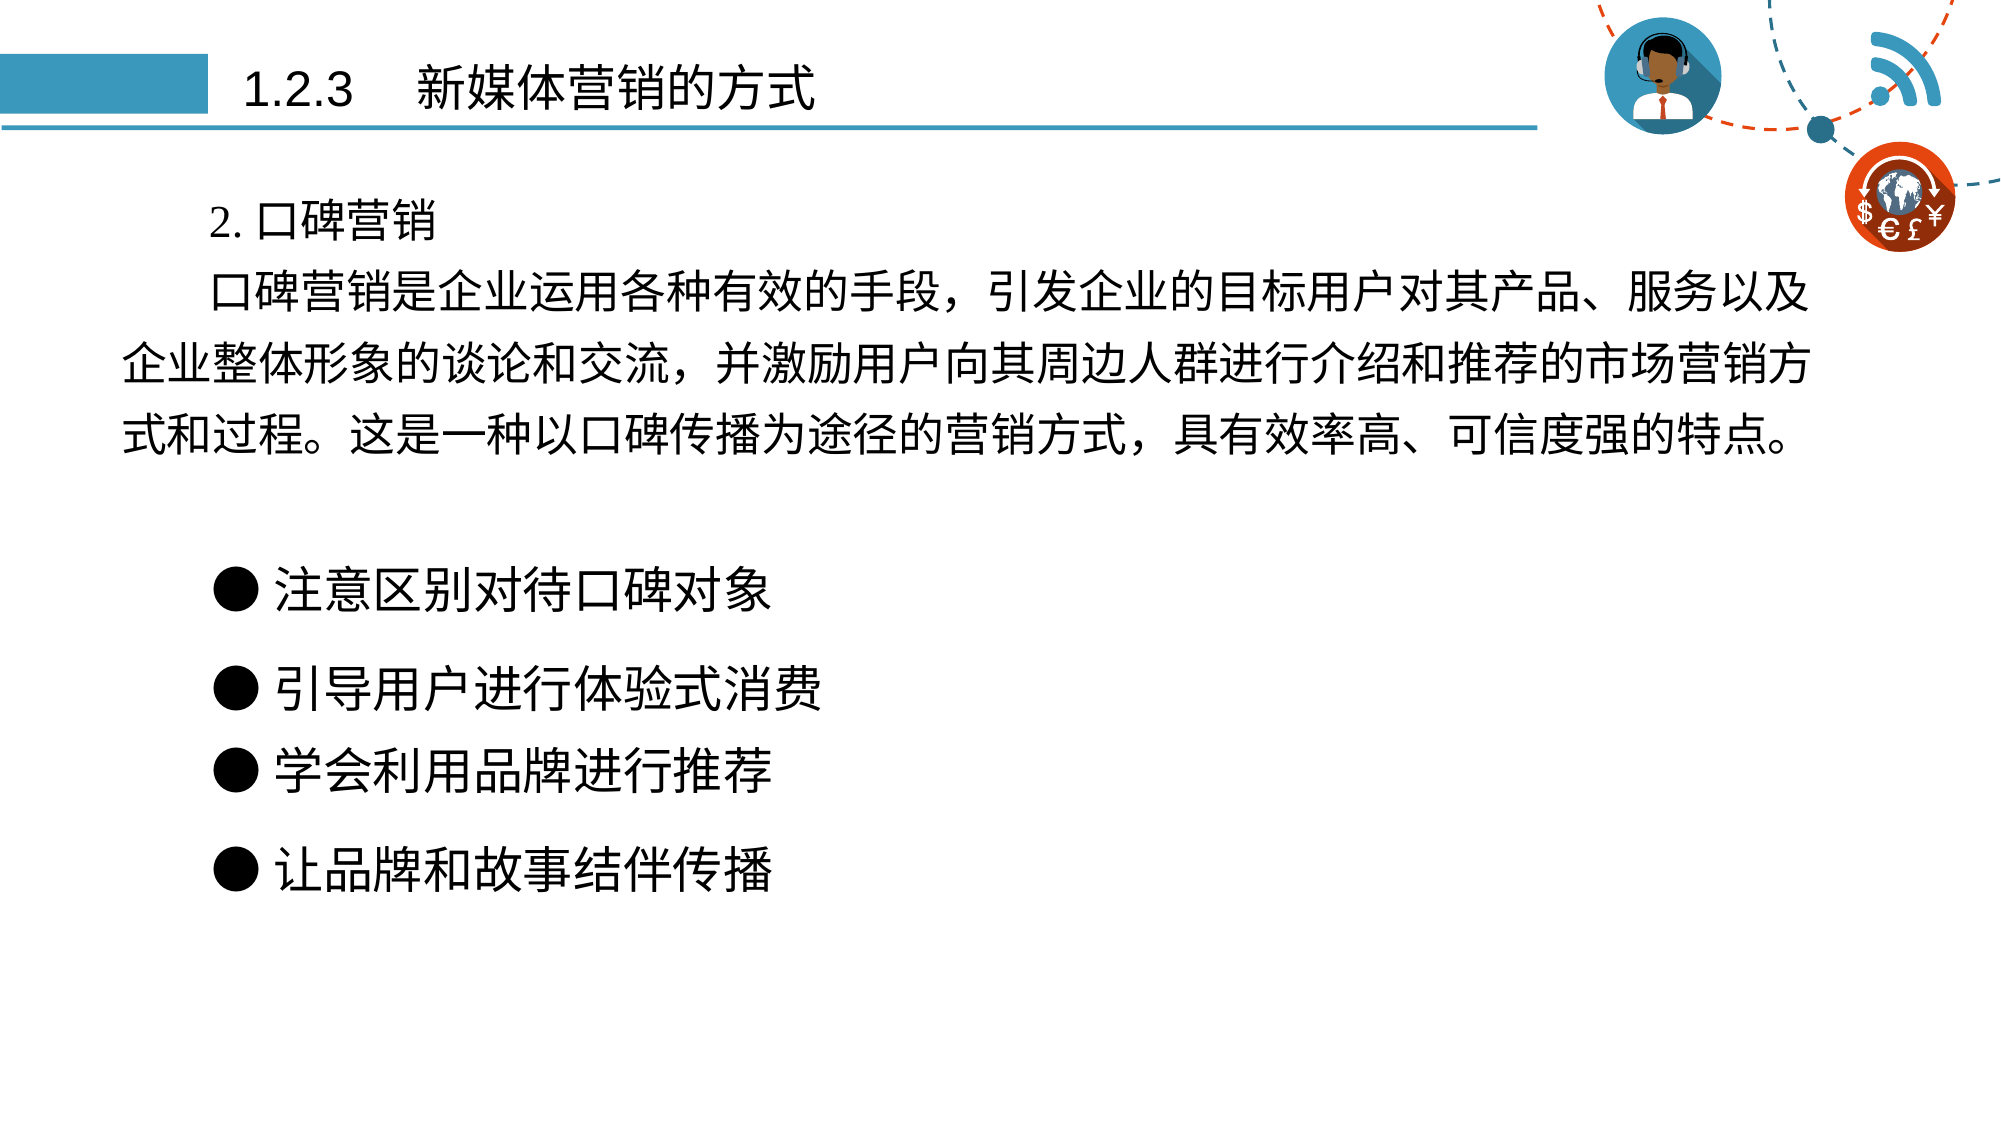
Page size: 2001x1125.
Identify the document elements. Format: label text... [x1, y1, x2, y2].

text_box ●让品牌和故事结伴传播 [196, 831, 1269, 907]
text_box ●注意区别对待口碑对象 [196, 551, 1269, 626]
title 1.2.3 新媒体营销的方式 [222, 55, 1863, 127]
list 2.口碑营销 口碑营销是企业运用各种有效的手段，引发企业的目标用户对其产品、服务以及企业整体形象的谈论和交流，并激励用户向其周边人群进行介绍和推荐的市场营销方式和过程。这是一种以口碑传播为途径的营销方式，具有效率高、可信度强的特点。 [100, 164, 1845, 1014]
text_box ●引导用户进行体验式消费 [196, 649, 1269, 725]
text_box ●学会利用品牌进行推荐 [196, 731, 1269, 807]
